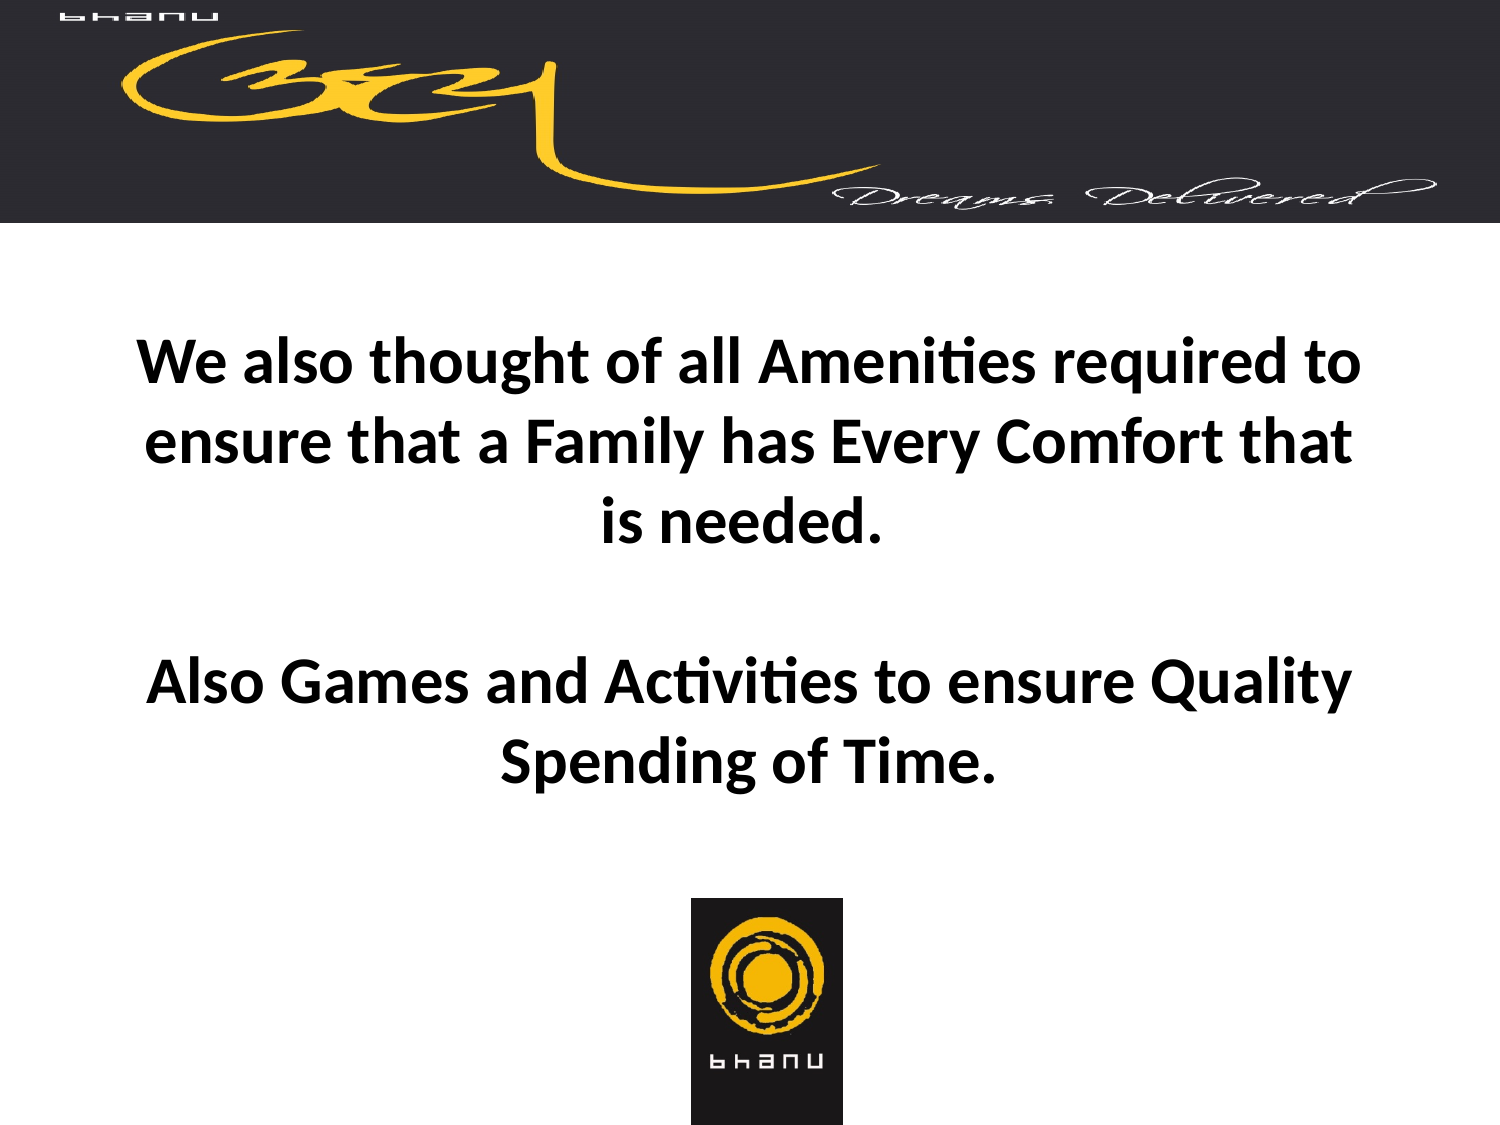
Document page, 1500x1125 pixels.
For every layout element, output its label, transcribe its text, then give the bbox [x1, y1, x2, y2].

picture [0, 0, 1500, 223]
picture [691, 898, 843, 1125]
title We also thought of all Amenities required to ensure that a Family has Every Comfort that is needed. Also Games and Activities to ensure Quality Spending of Time. [112, 222, 1388, 891]
